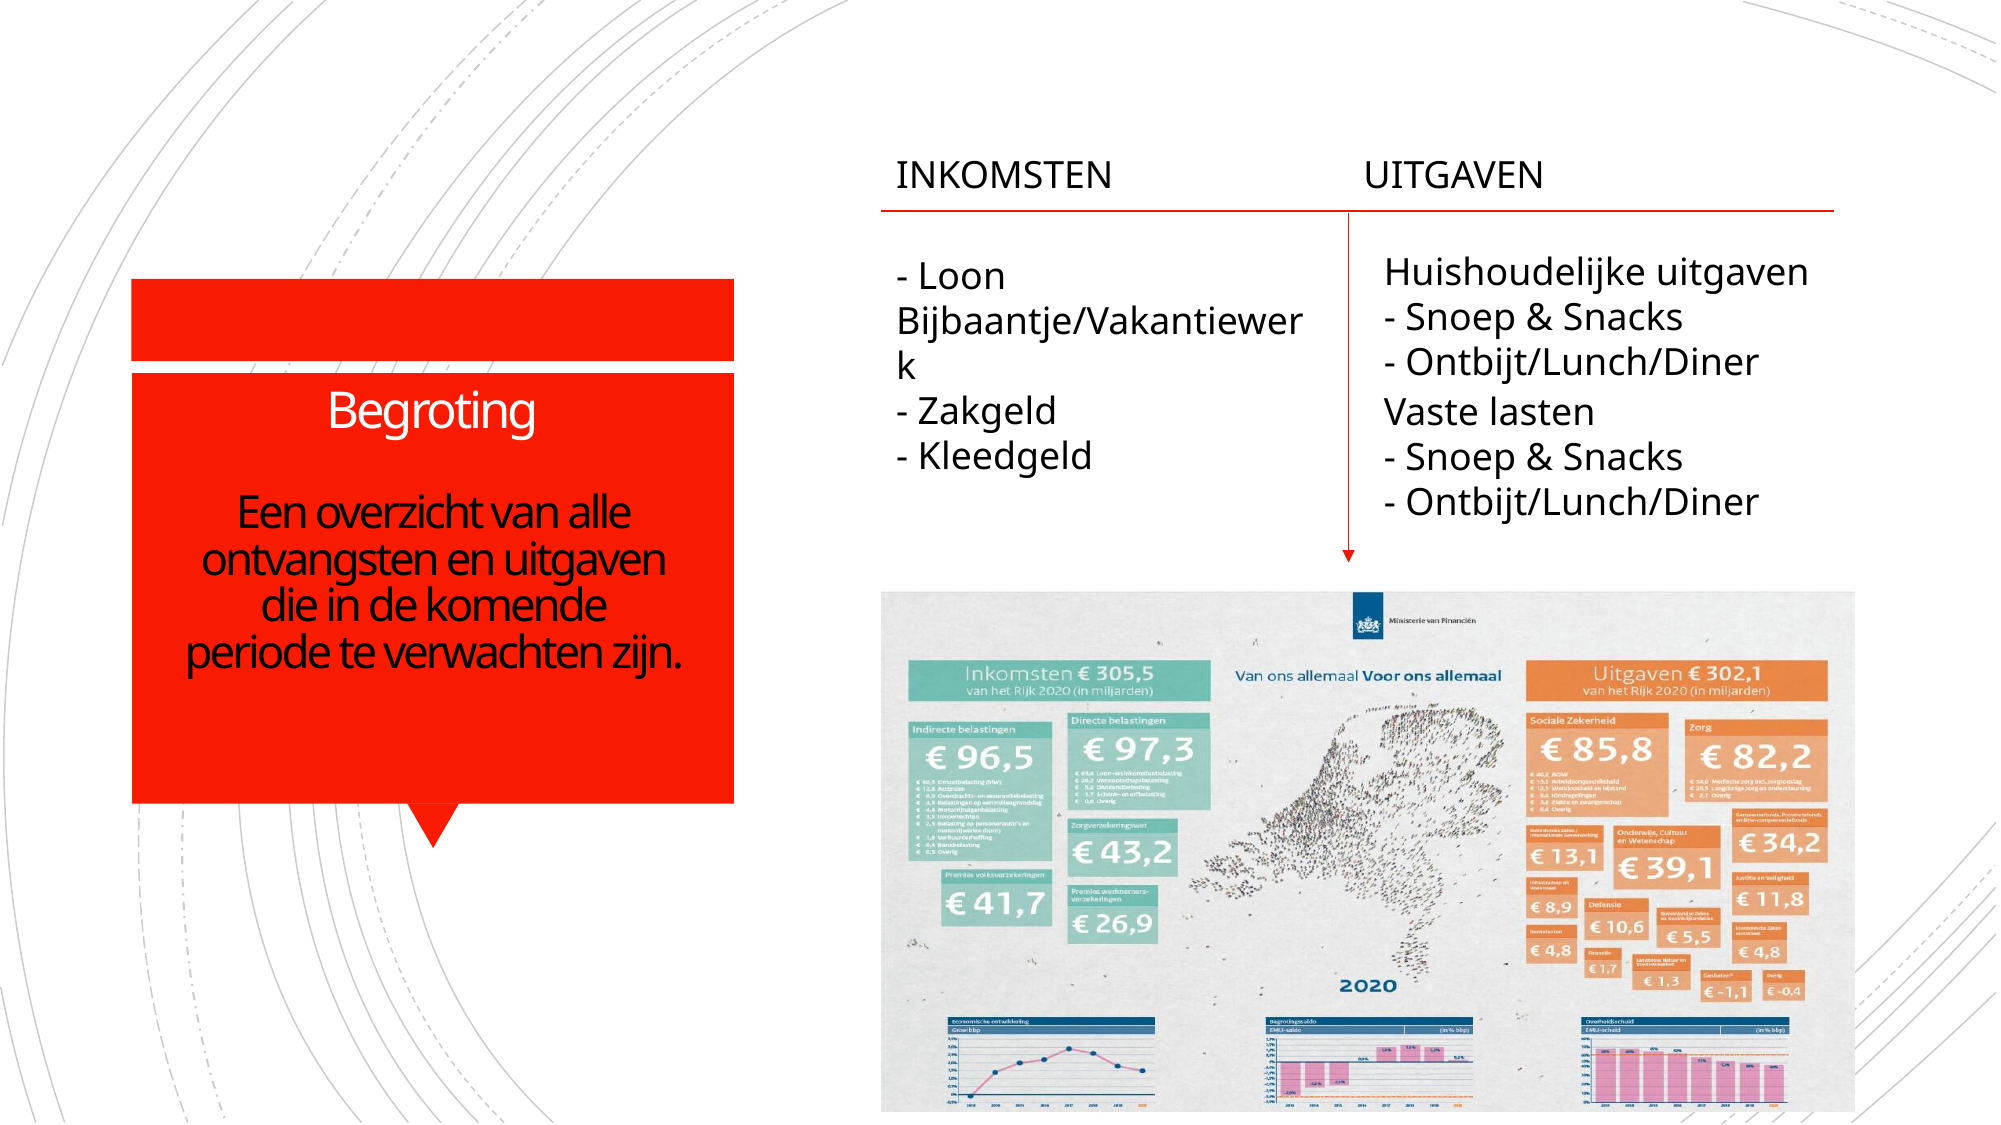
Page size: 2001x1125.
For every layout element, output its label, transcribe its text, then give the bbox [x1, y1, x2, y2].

title Begroting Een overzicht van alle ontvangsten en uitgaven die in de komende periode te verwachten zijn. [145, 331, 720, 734]
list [880, 591, 1855, 1113]
text_box UITGAVEN [1348, 144, 1835, 204]
text_box Vaste lasten - Snoep & Snacks - Ontbijt/Lunch/Diner [1368, 381, 1835, 531]
text_box - Loon Bijbaantje/Vakantiewerk - Zakgeld - Kleedgeld [881, 244, 1337, 575]
text_box INKOMSTEN [881, 144, 1348, 204]
text_box Huishoudelijke uitgaven - Snoep & Snacks - Ontbijt/Lunch/Diner [1368, 240, 1835, 381]
